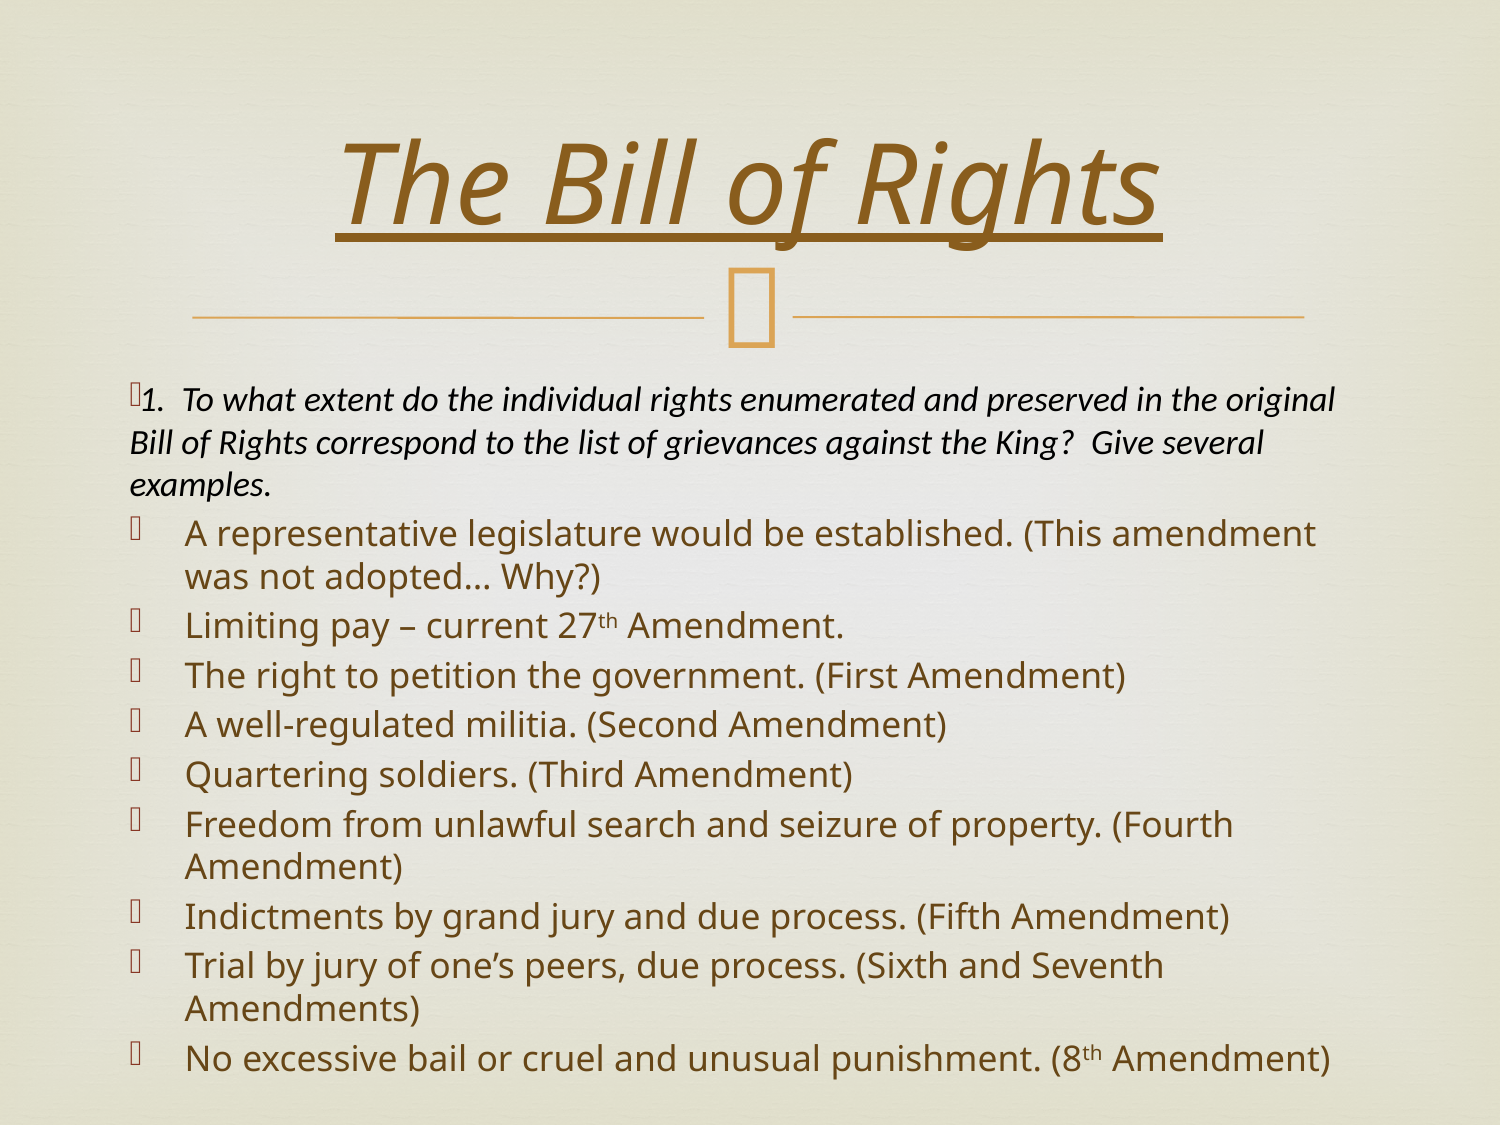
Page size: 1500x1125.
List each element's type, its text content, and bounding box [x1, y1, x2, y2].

list 1. To what extent do the individual rights enumerated and preserved in the original Bill of Rights correspond to the list of grievances against the King? Give several examples. A representative legislature would be established. (This amendment was not adopted… Why?) Limiting pay – current 27th Amendment. The right to petition the government. (First Amendment) A well-regulated militia. (Second Amendment) Quartering soldiers. (Third Amendment) Freedom from unlawful search and seizure of property. (Fourth Amendment) Indictments by grand jury and due process. (Fifth Amendment) Trial by jury of one’s peers, due process. (Sixth and Seventh Amendments) No excessive bail or cruel and unusual punishment. (8th Amendment) [114, 368, 1386, 1088]
title The Bill of Rights [112, 93, 1386, 267]
